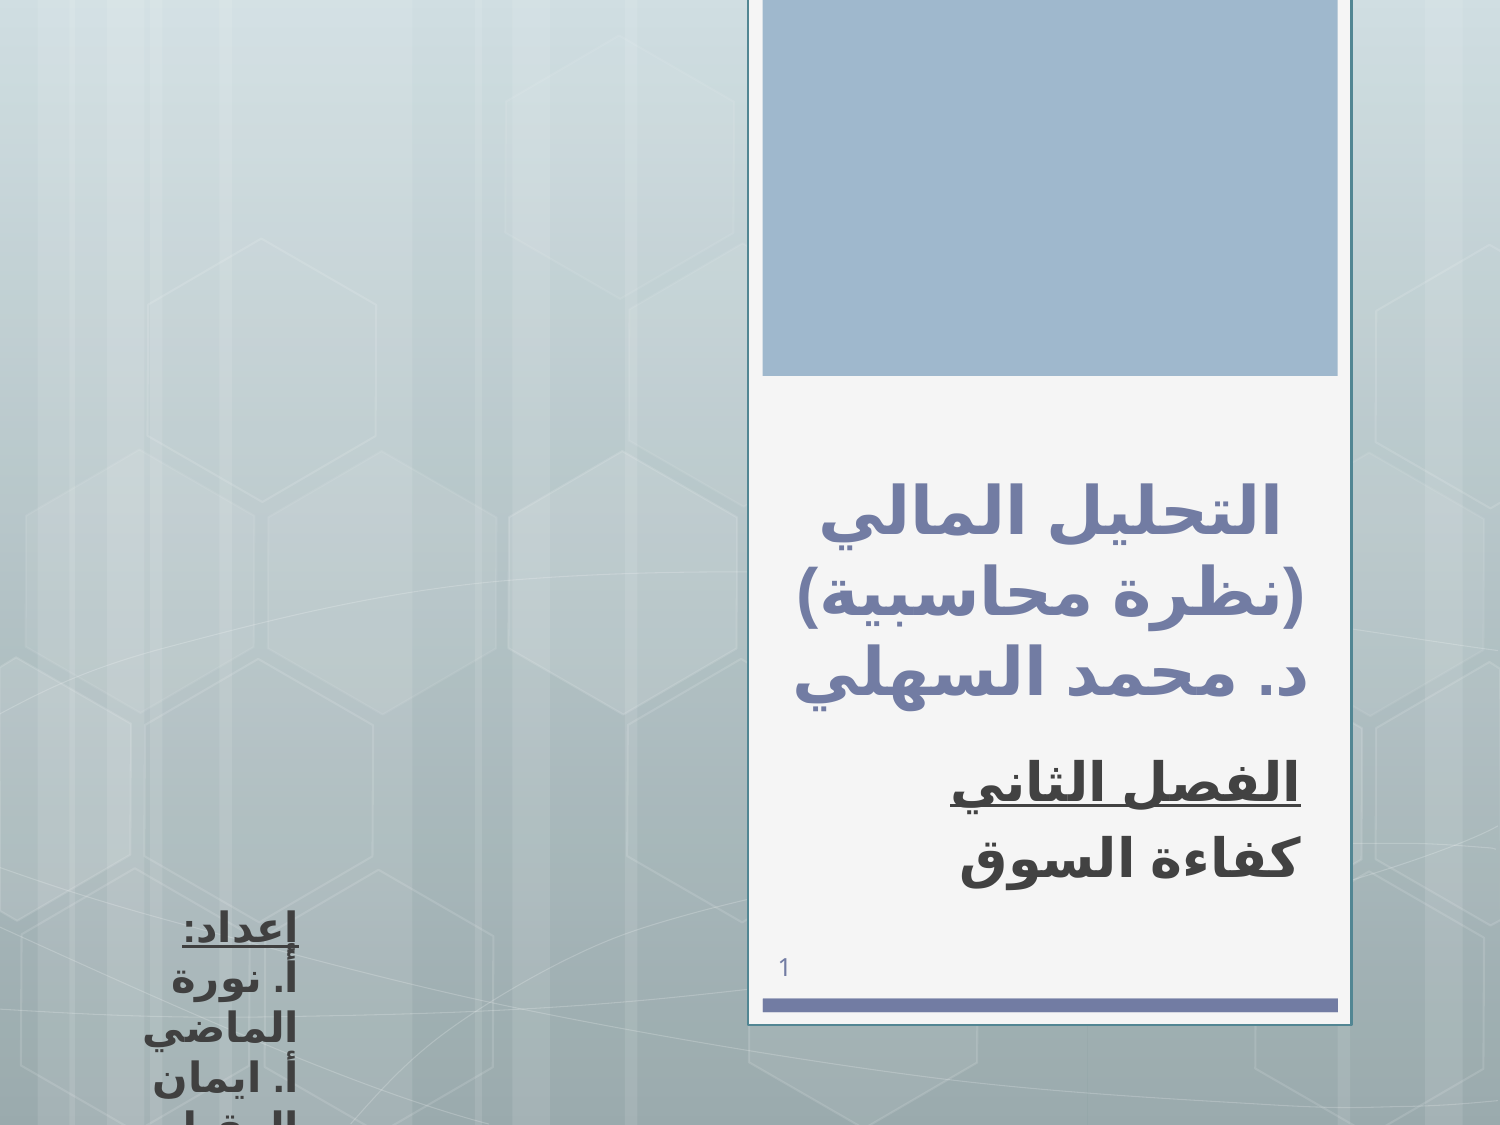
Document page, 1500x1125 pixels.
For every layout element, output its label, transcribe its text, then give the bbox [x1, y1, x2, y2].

text_box إعداد: أ. نورة الماضي أ. ايمان العقيل [64, 893, 314, 1125]
subtitle الفصل الثاني كفاءة السوق [773, 739, 1317, 947]
title التحليل المالي (نظرة محاسبية) د. محمد السهلي [773, 420, 1329, 717]
slide_number 1 [762, 938, 869, 999]
